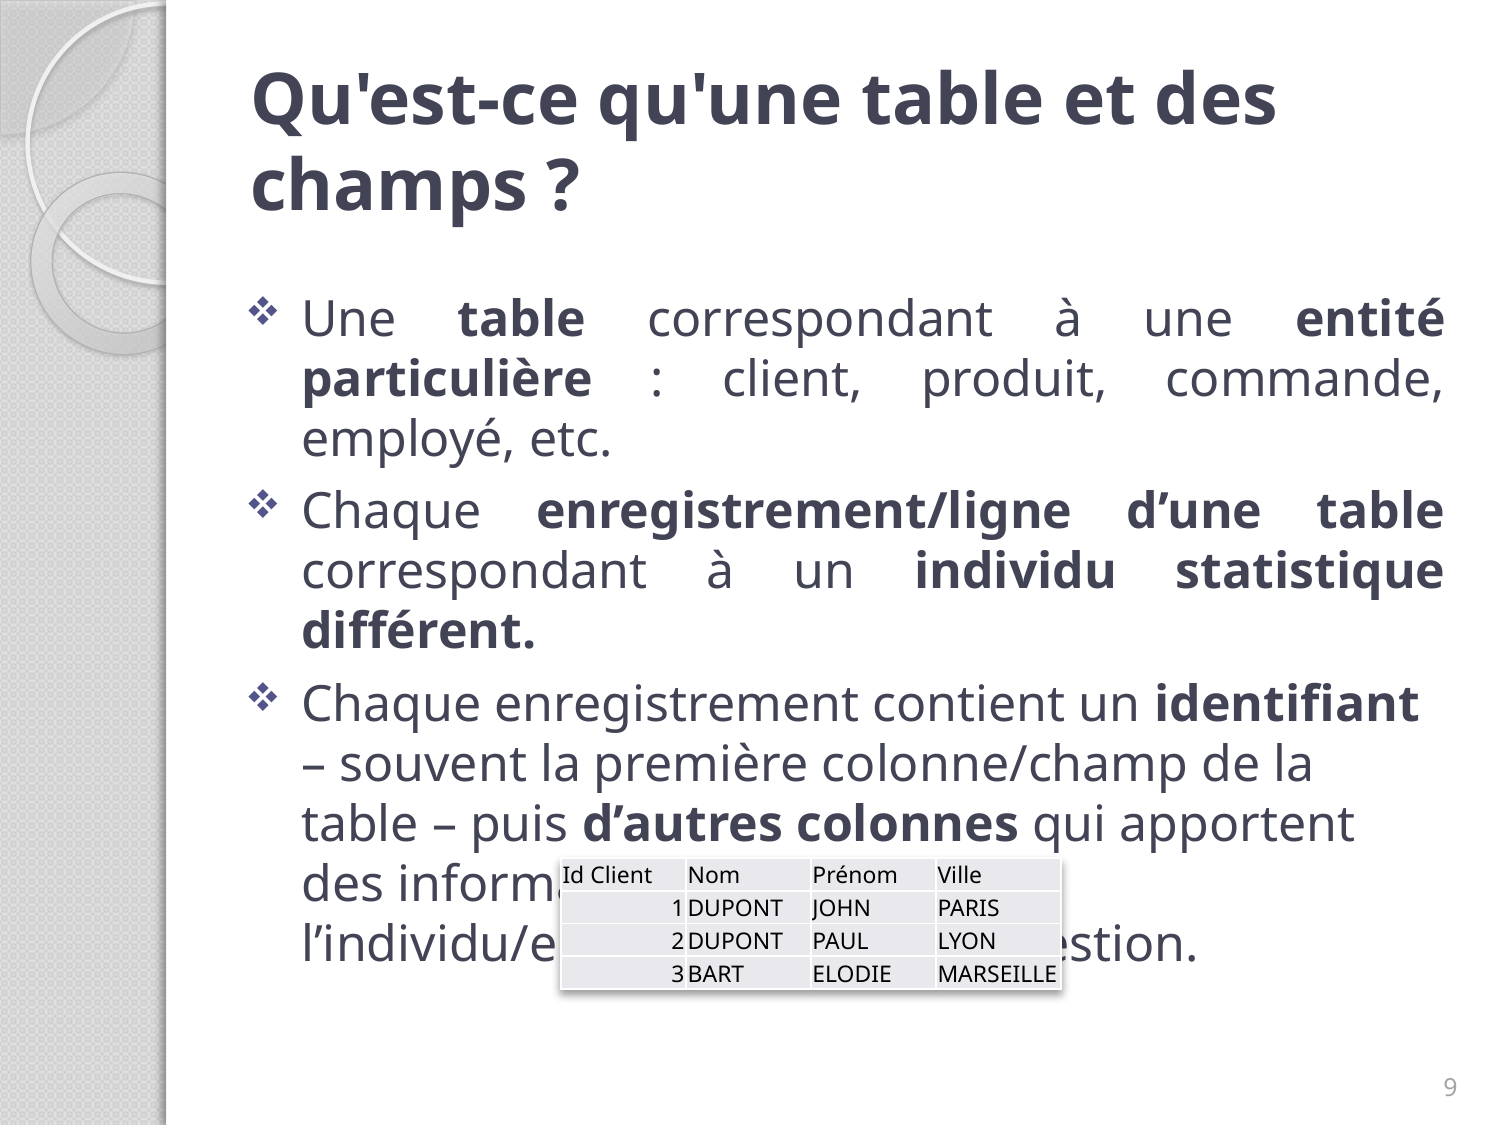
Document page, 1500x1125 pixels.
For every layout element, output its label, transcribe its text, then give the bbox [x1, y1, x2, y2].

table_cell BART [687, 957, 810, 988]
table_cell 1 [562, 892, 685, 923]
table_cell DUPONT [687, 924, 810, 955]
title Qu'est-ce qu'une table et des champs ? [235, 45, 1466, 233]
table_header Id Client [562, 859, 685, 890]
table_cell JOHN [812, 892, 935, 923]
table_header Nom [687, 859, 810, 890]
table_cell DUPONT [687, 892, 810, 923]
list Une table correspondant à une entité particulière : client, produit, commande, employé, etc. Chaque enregistrement/ligne d’une table correspondant à un individu statistique différent. Chaque enregistrement contient un identifiant – souvent la première colonne/champ de la table – puis d’autres colonnes qui apportent des informations relatives à l’individu/enregistrement en question. [230, 278, 1461, 1055]
table_cell 3 [562, 957, 685, 988]
slide_number 9 [1413, 1034, 1488, 1113]
table_header Prénom [812, 859, 935, 890]
table_cell PAUL [812, 924, 935, 955]
table_cell PARIS [937, 892, 1060, 923]
table_cell 2 [562, 924, 685, 955]
table_cell LYON [937, 924, 1060, 955]
table_header Ville [937, 859, 1060, 890]
table_cell MARSEILLE [937, 957, 1060, 988]
table_cell ELODIE [812, 957, 935, 988]
